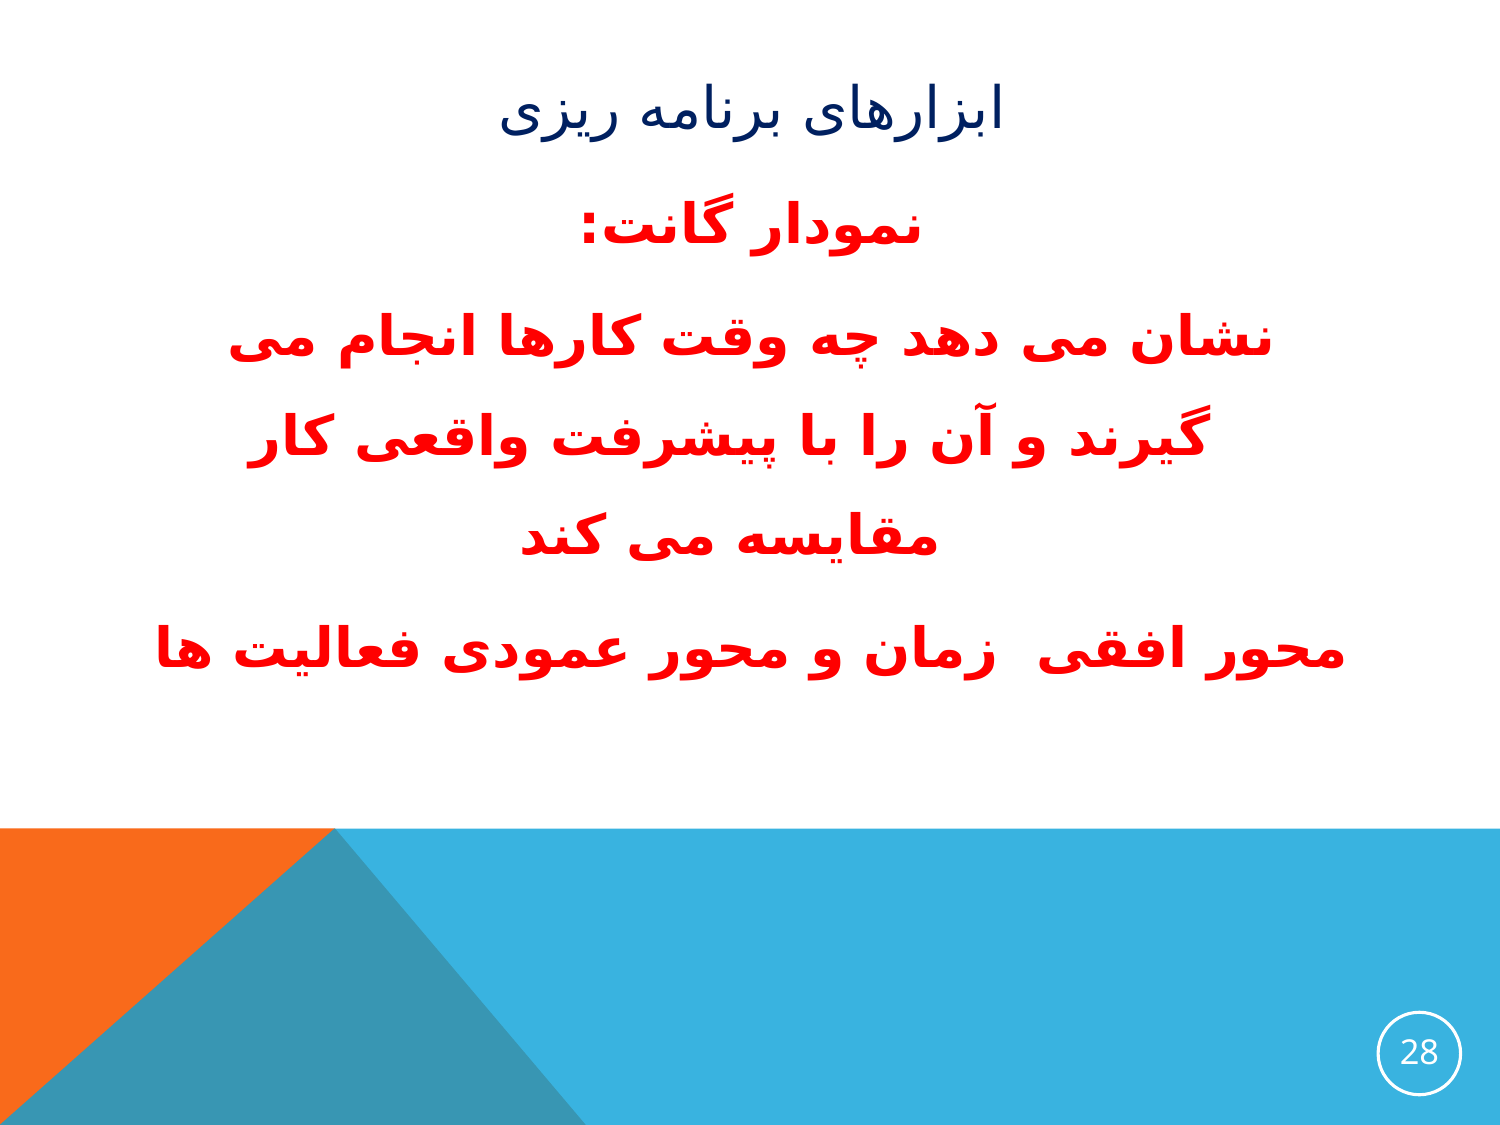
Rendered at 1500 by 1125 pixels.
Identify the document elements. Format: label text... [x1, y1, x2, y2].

title ابزارهای برنامه ریزی [135, 60, 1369, 150]
list نمودار گانت: نشان می دهد چه وقت کارها انجام می گیرند و آن را با پیشرفت واقعی کار مقایسه می کند محور افقی زمان و محور عمودی فعالیت ها [135, 180, 1369, 768]
slide_number 28 [1376, 1010, 1463, 1097]
